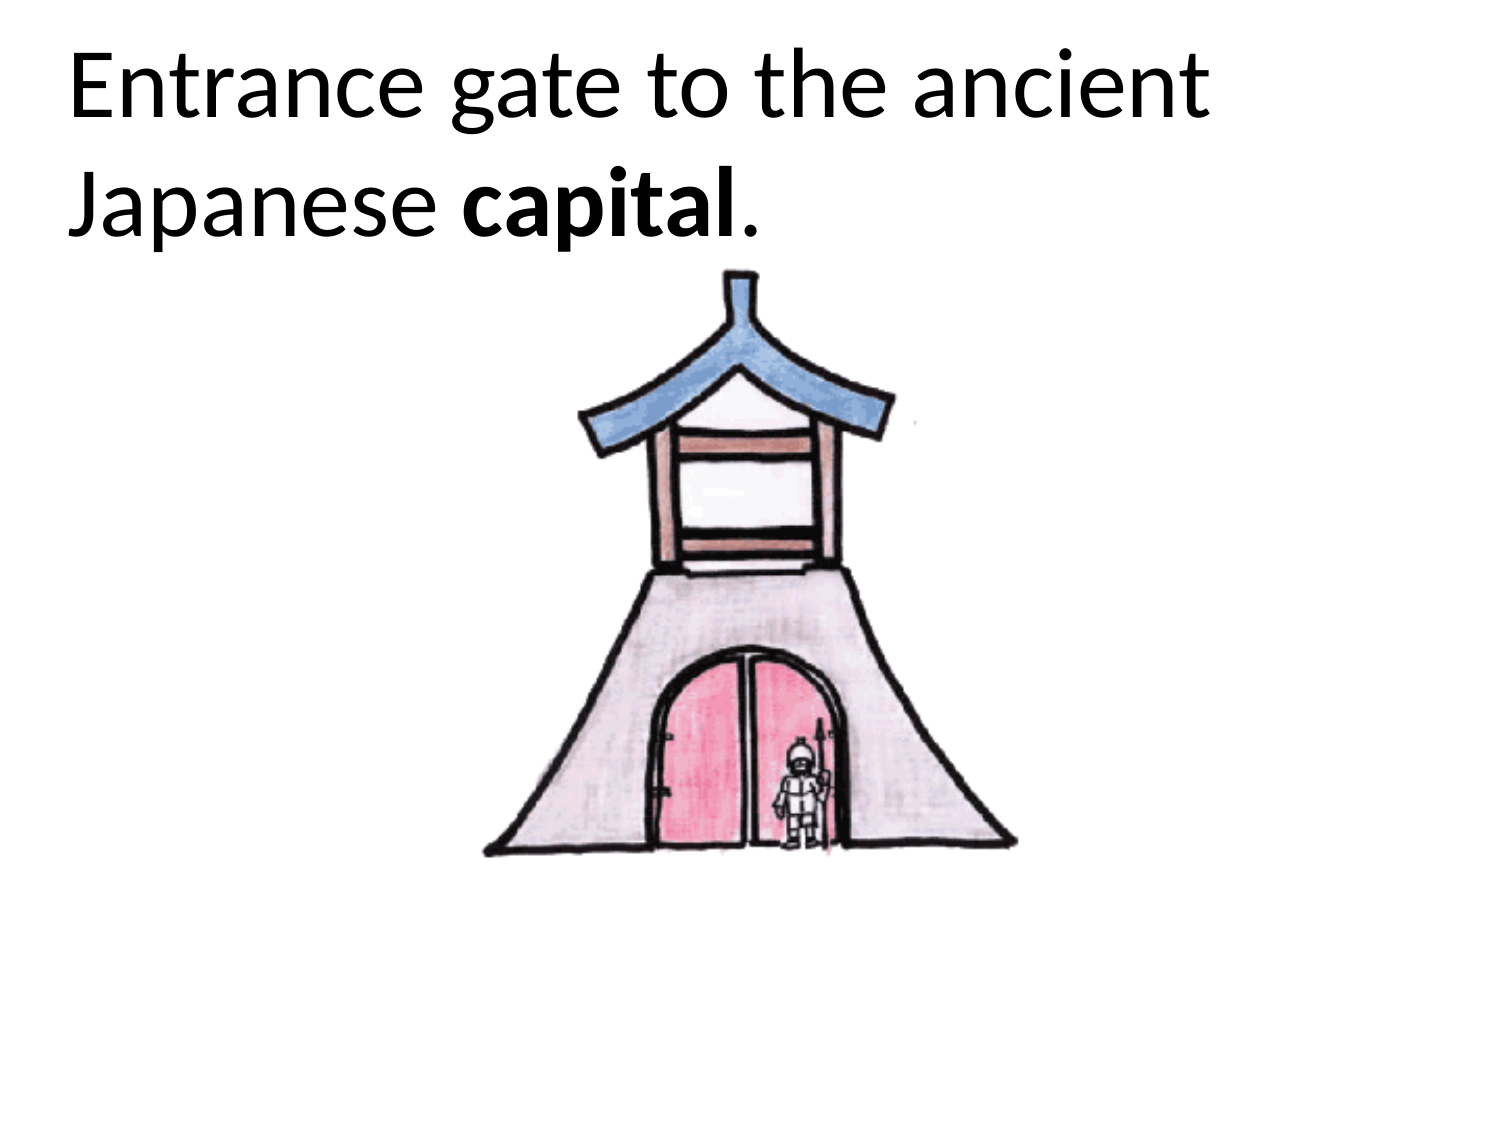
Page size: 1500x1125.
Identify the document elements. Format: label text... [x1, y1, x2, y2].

text_box Entrance gate to the ancient Japanese capital. [53, 9, 1471, 265]
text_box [474, 263, 1026, 862]
